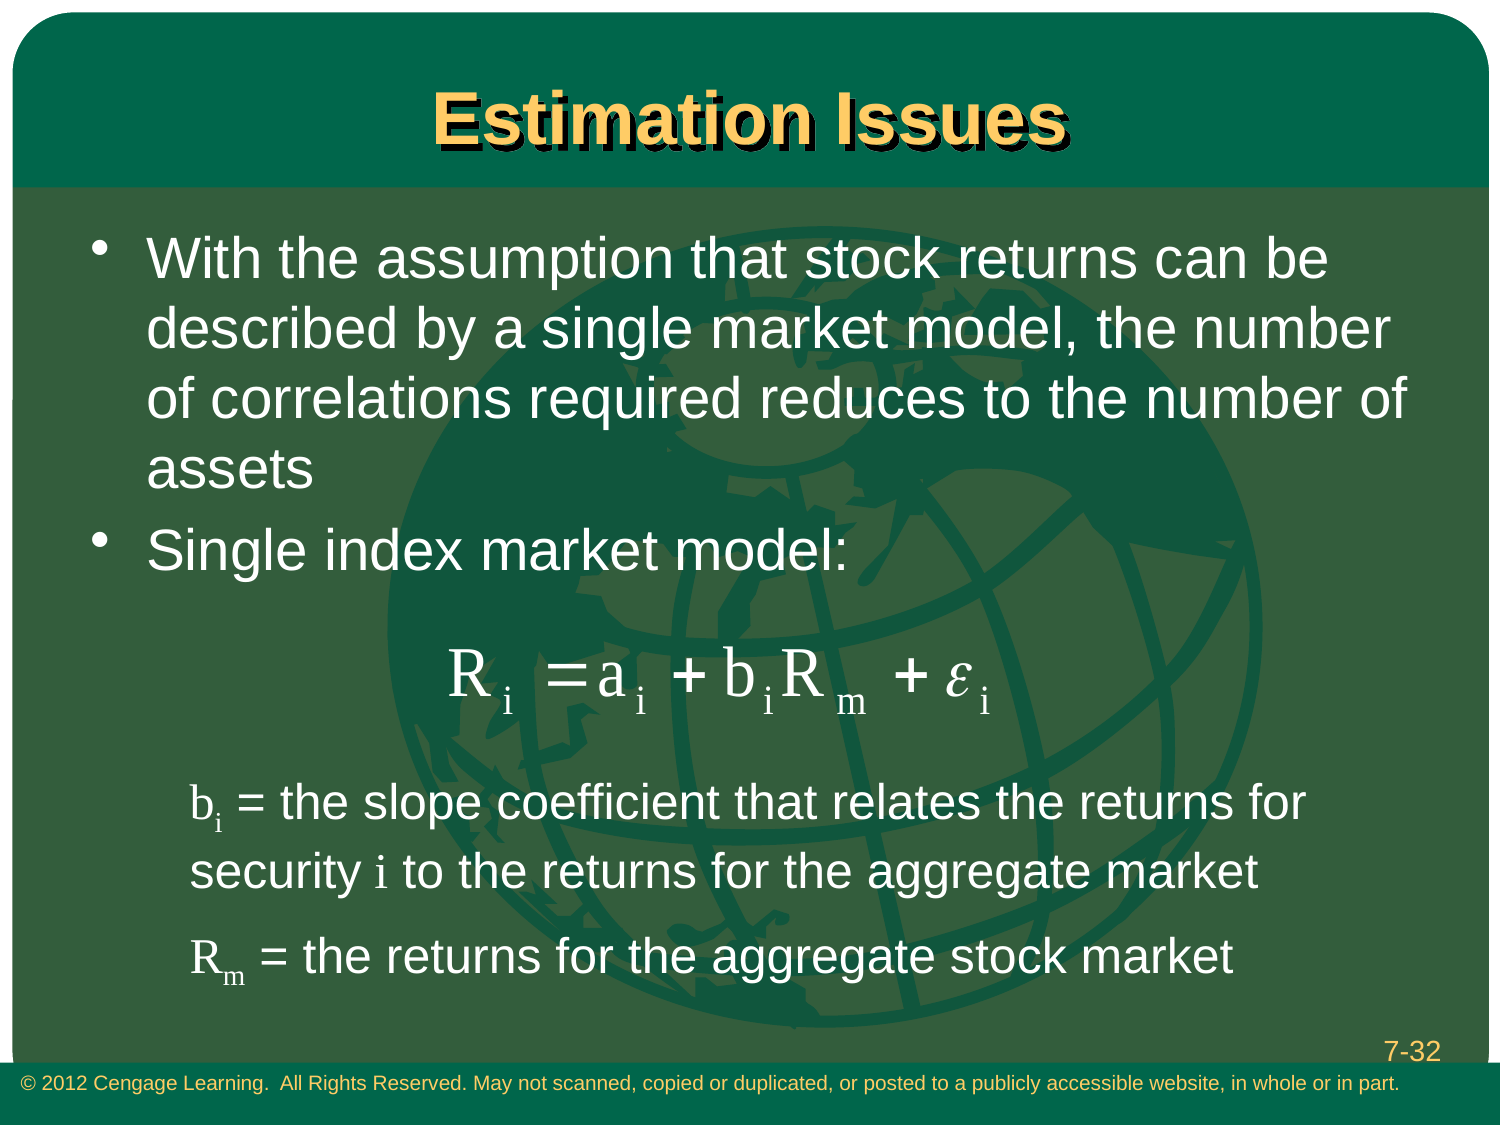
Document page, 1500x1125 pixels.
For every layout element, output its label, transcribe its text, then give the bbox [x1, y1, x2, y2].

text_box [437, 624, 1001, 722]
text_box bi = the slope coefficient that relates the returns for security i to the returns for the aggregate market Rm = the returns for the aggregate stock market [174, 762, 1438, 999]
title Estimation Issues [75, 37, 1425, 193]
footer © 2012 Cengage Learning. All Rights Reserved. May not scanned, copied or duplicated, or posted to a publicly accessible website, in whole or in part. [0, 1062, 1500, 1125]
slide_number 7-32 [1325, 1025, 1500, 1062]
list With the assumption that stock returns can be described by a single market model, the number of correlations required reduces to the number of assets Single index market model: [75, 212, 1463, 1013]
